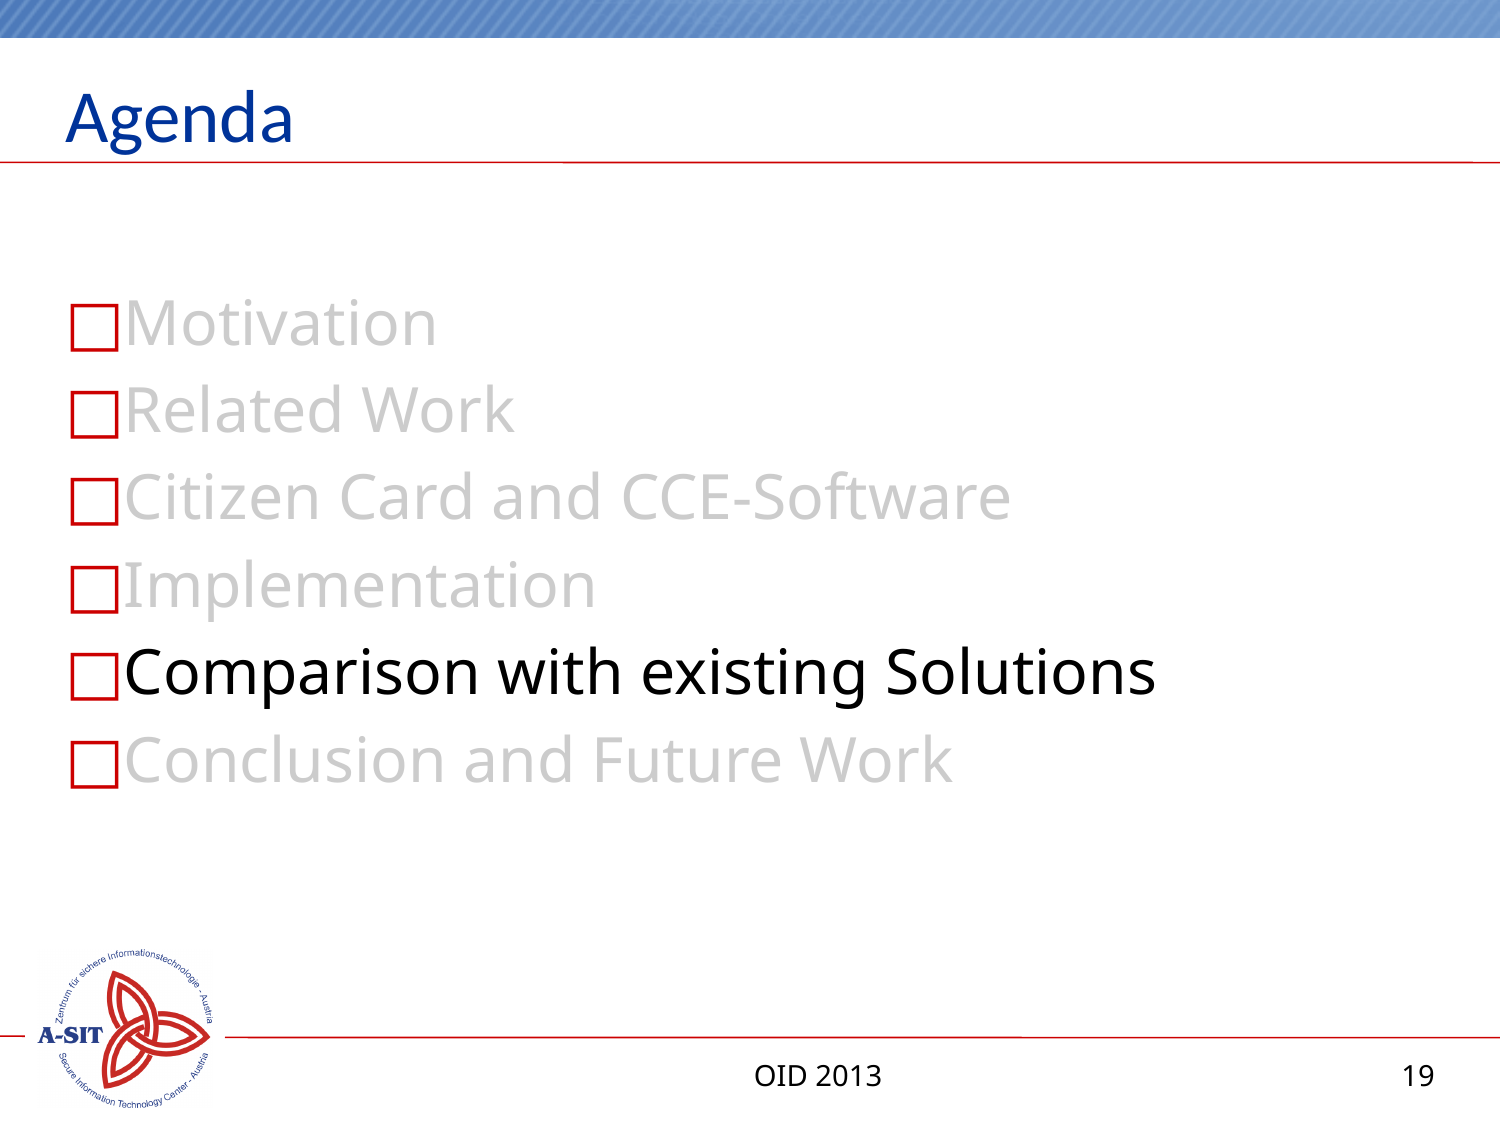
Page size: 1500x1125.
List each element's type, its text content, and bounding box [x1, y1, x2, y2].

picture [0, 0, 1500, 38]
picture [37, 949, 213, 1108]
list Motivation Related Work Citizen Card and CCE-Software Implementation Comparison with existing Solutions Conclusion and Future Work [50, 275, 1450, 950]
title Agenda [50, 50, 1450, 175]
slide_number 19 [1364, 1050, 1450, 1125]
footer OID 2013 [225, 1050, 1364, 1125]
